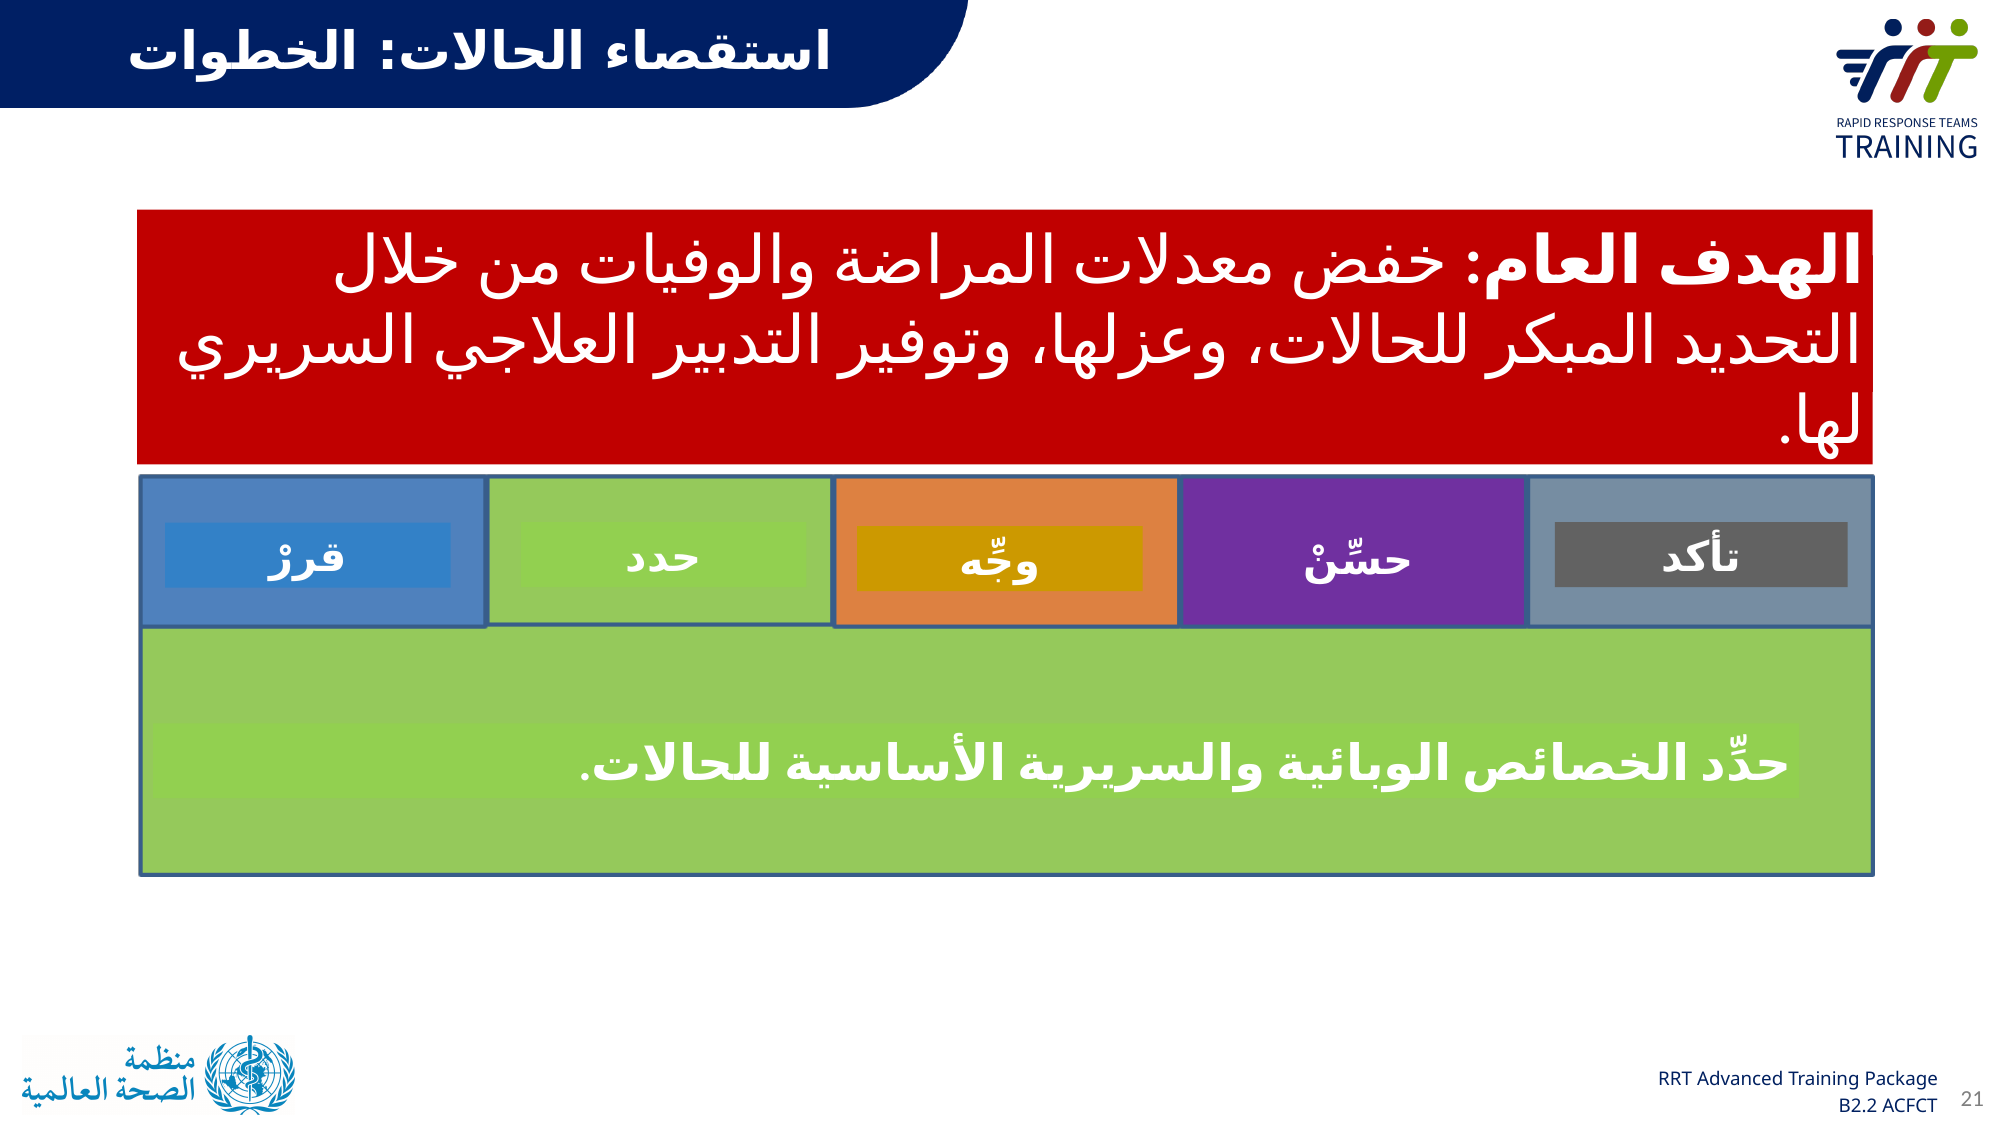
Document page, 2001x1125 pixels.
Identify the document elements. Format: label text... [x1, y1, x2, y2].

text_box استقصاء الحالات: الخطوات [32, 0, 840, 106]
text_box الهدف العام: خفض معدلات المراضة والوفيات من خلال التحديد المبكر للحالات، وعزلها، وتوفير التدبير العلاجي السريري لها. [137, 209, 1873, 247]
picture [252, 1050, 258, 1059]
picture [22, 1035, 295, 1115]
picture [124, 247, 1876, 878]
picture [0, 0, 969, 108]
picture [1835, 19, 1978, 167]
